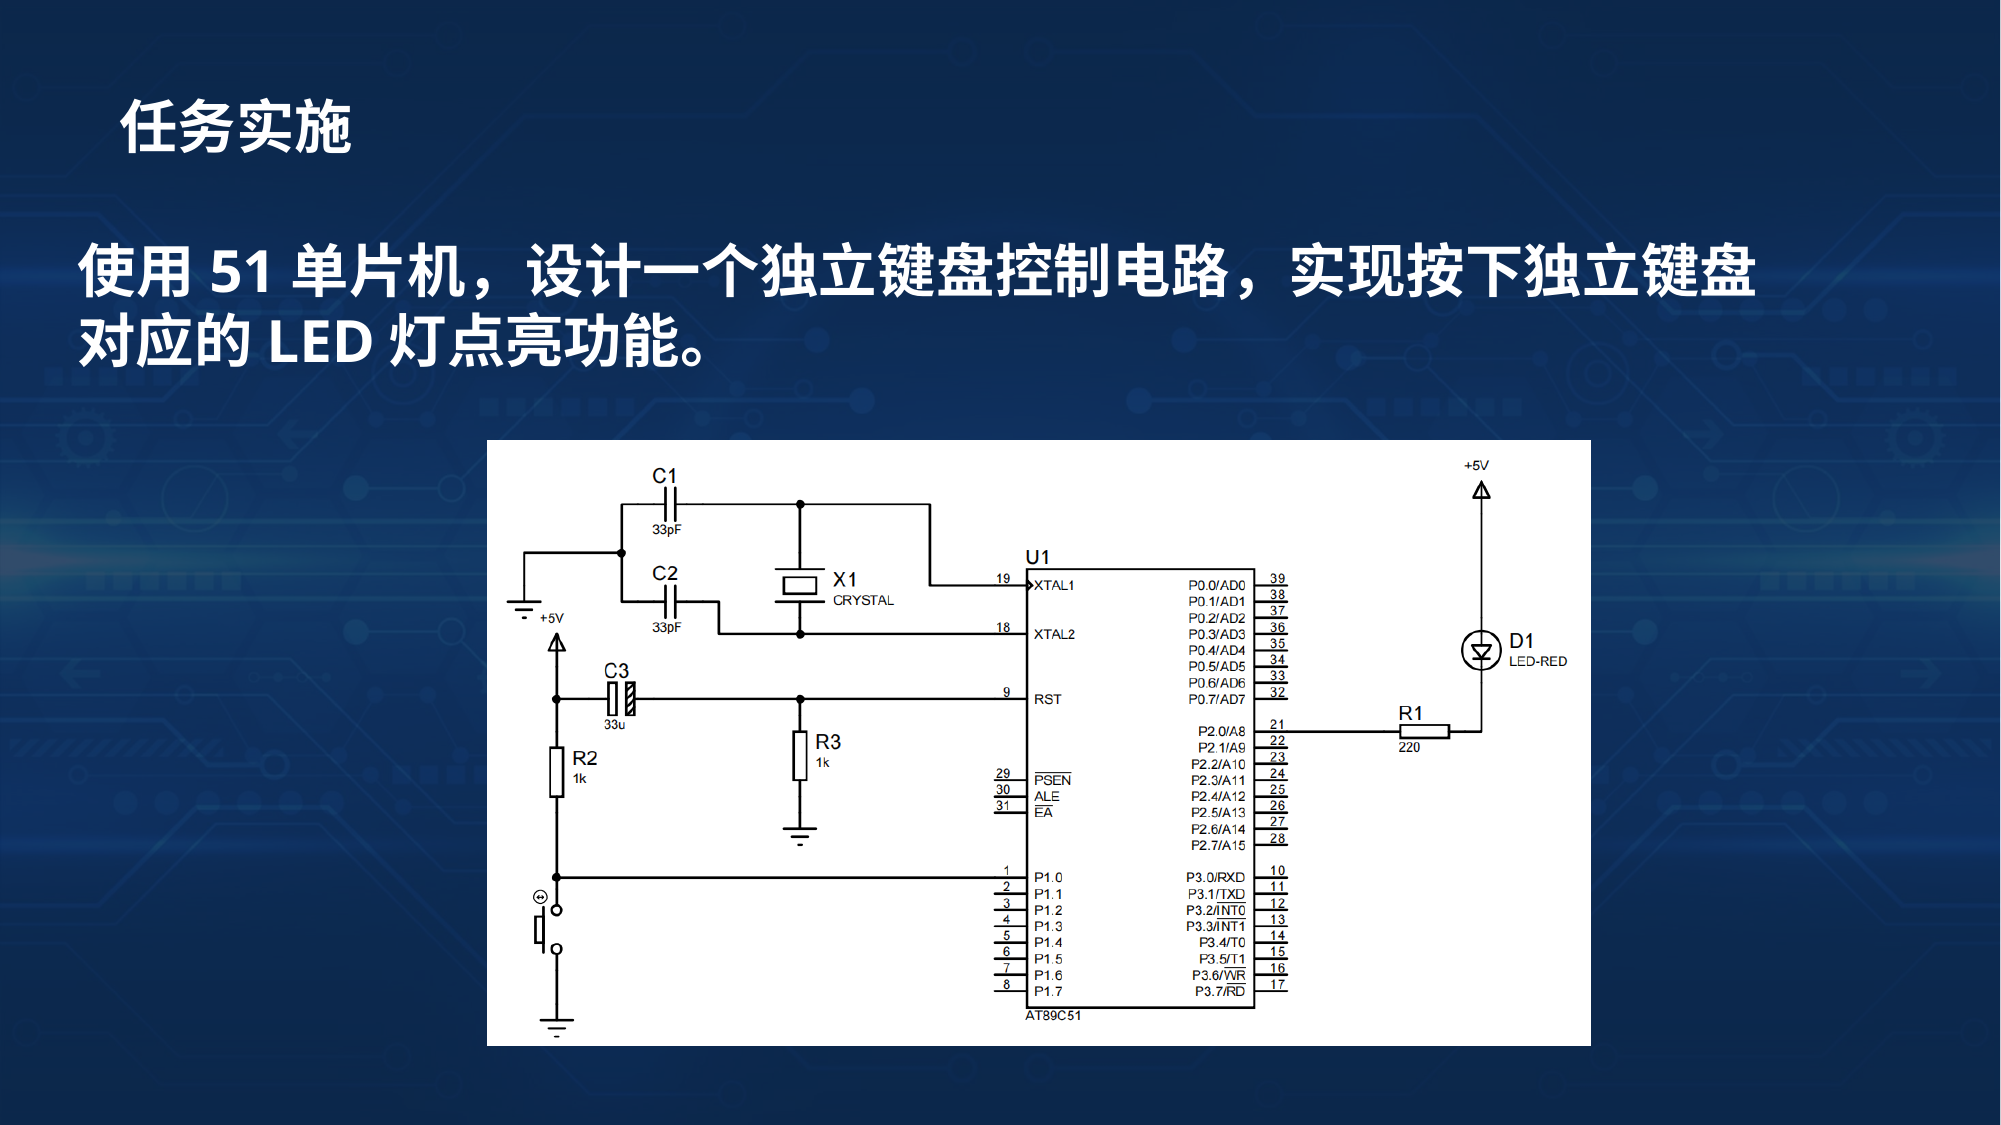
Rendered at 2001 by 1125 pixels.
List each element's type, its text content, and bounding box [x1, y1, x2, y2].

text_box 使用51单片机，设计一个独立键盘控制电路，实现按下独立键盘对应的LED灯点亮功能。 [62, 226, 1774, 382]
text_box 任务实施 [104, 83, 939, 168]
picture [487, 439, 1592, 1046]
